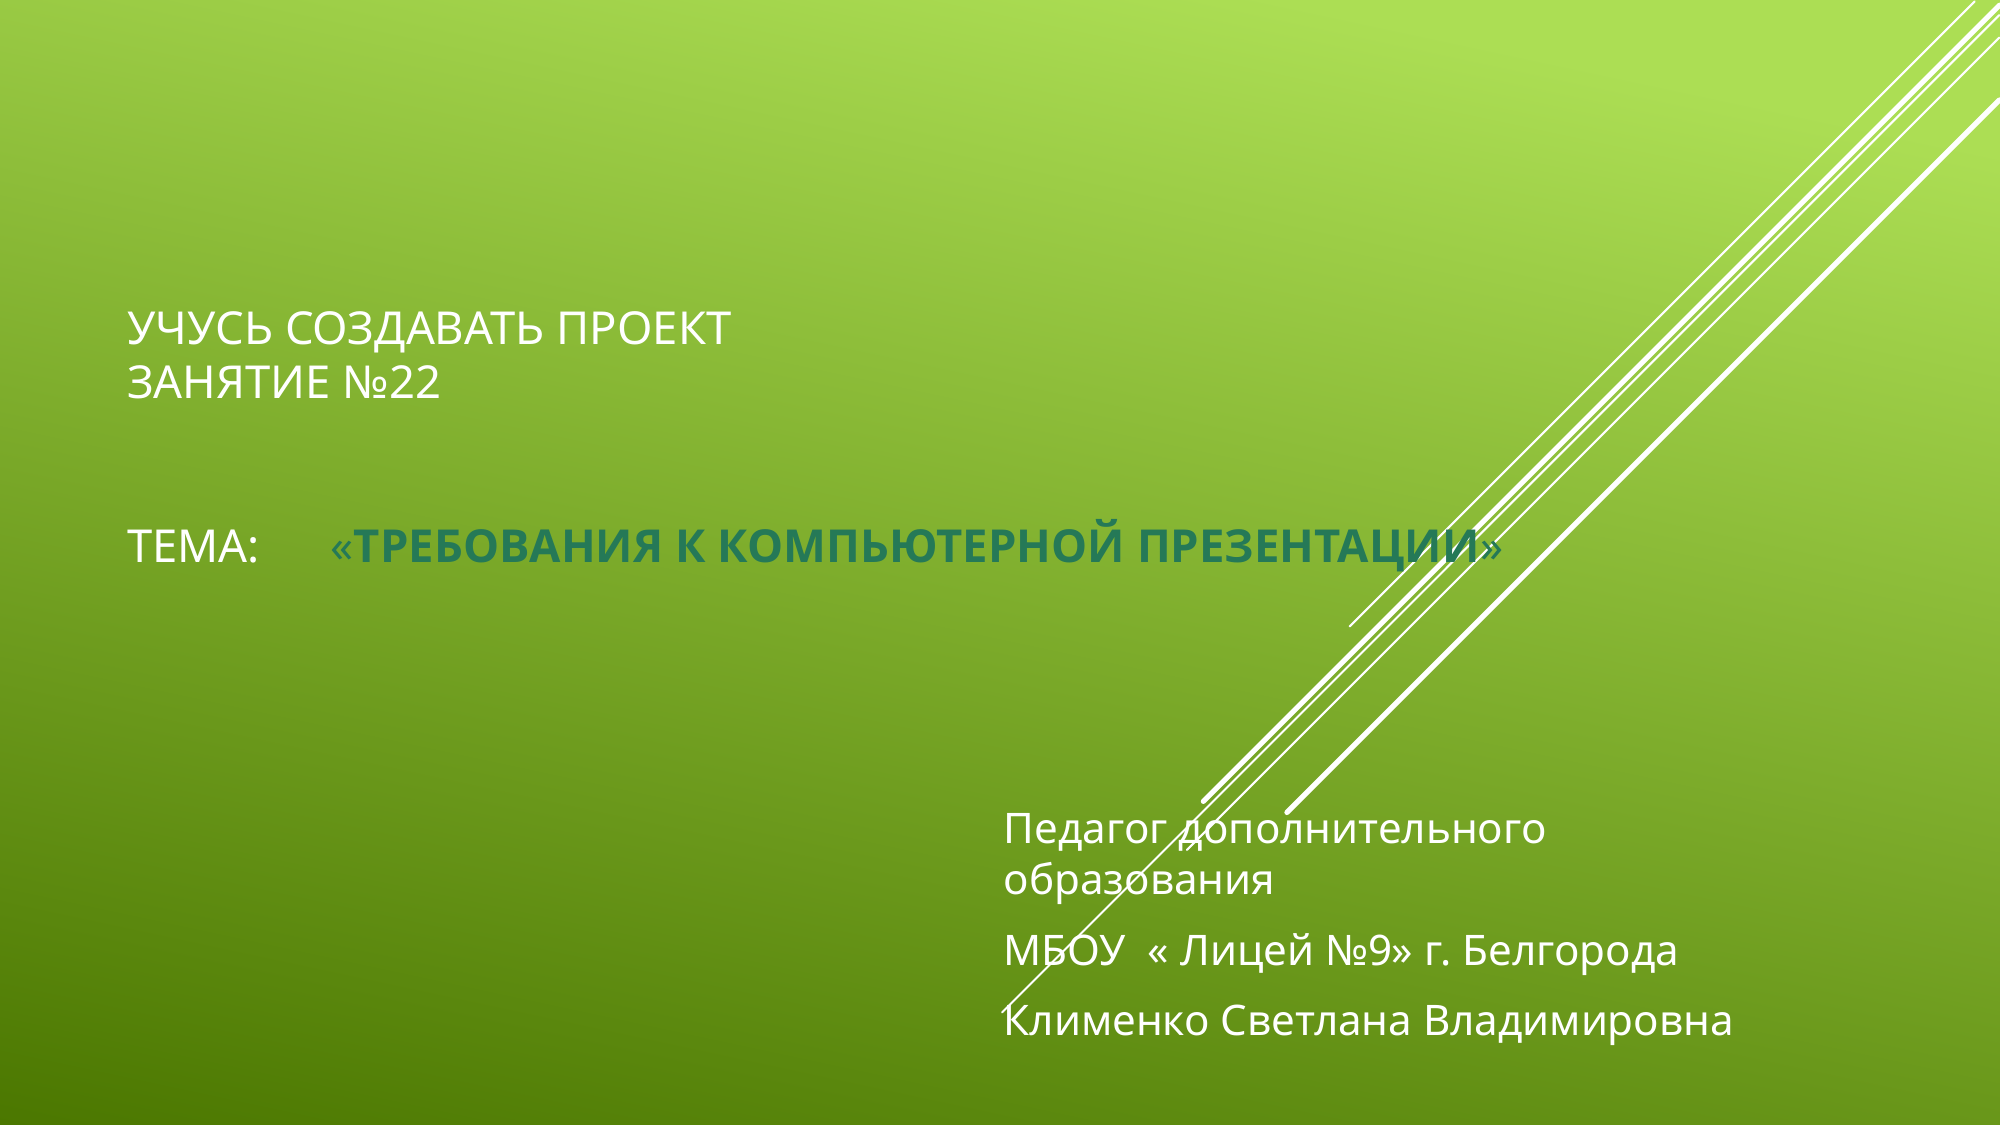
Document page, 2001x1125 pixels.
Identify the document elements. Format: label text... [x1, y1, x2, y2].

title Учусь создавать проект Занятие №22 Тема: «Требования к компьютерной презентации» [112, 127, 1717, 634]
subtitle Педагог дополнительного образования МБОУ « Лицей №9» г. Белгорода Клименко Светлана Владимировна [988, 794, 1837, 1053]
